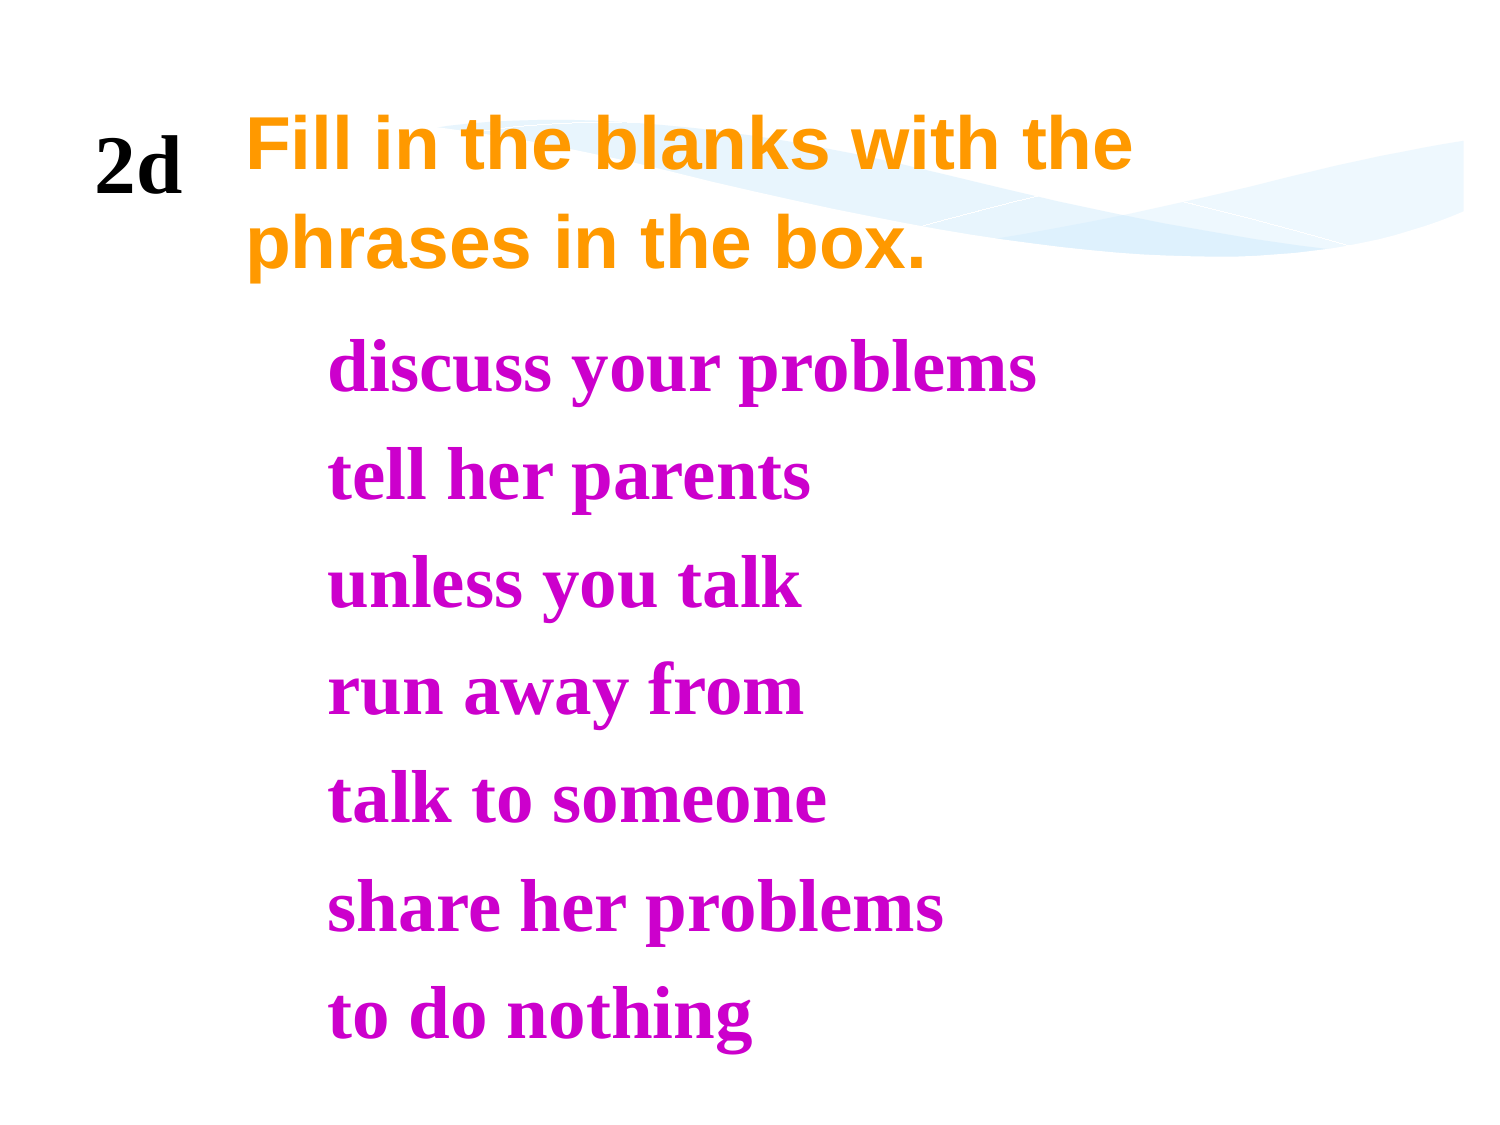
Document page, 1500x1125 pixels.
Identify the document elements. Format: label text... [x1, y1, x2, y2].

text_box discuss your problems tell her parents unless you talk run away from talk to someone share her problems to do nothing [312, 290, 1211, 1062]
text_box 2d [64, 89, 213, 230]
text_box Fill in the blanks with the phrases in the box. [230, 78, 1329, 291]
